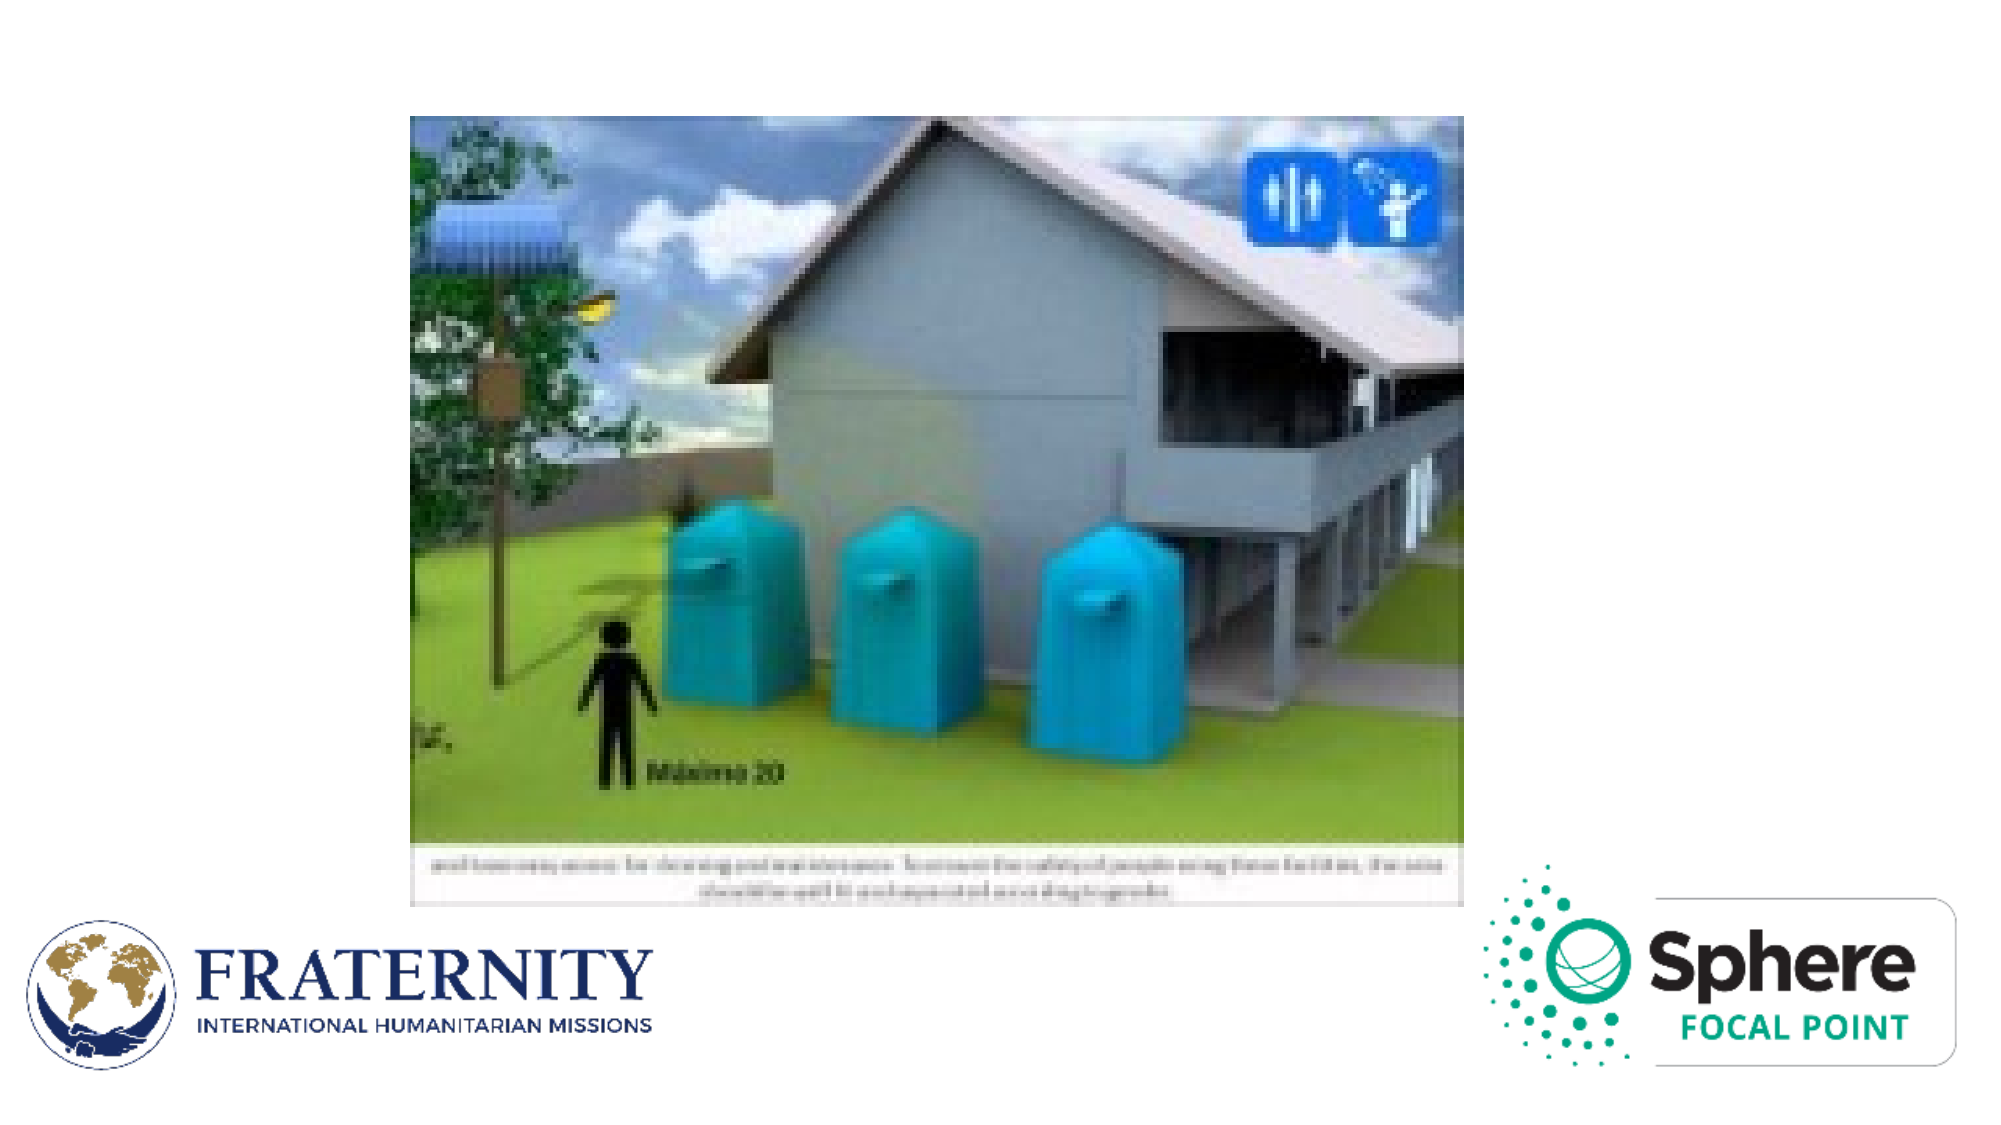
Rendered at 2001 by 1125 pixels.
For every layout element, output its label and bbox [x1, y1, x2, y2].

picture [1481, 862, 1961, 1070]
picture [0, 116, 1465, 1098]
